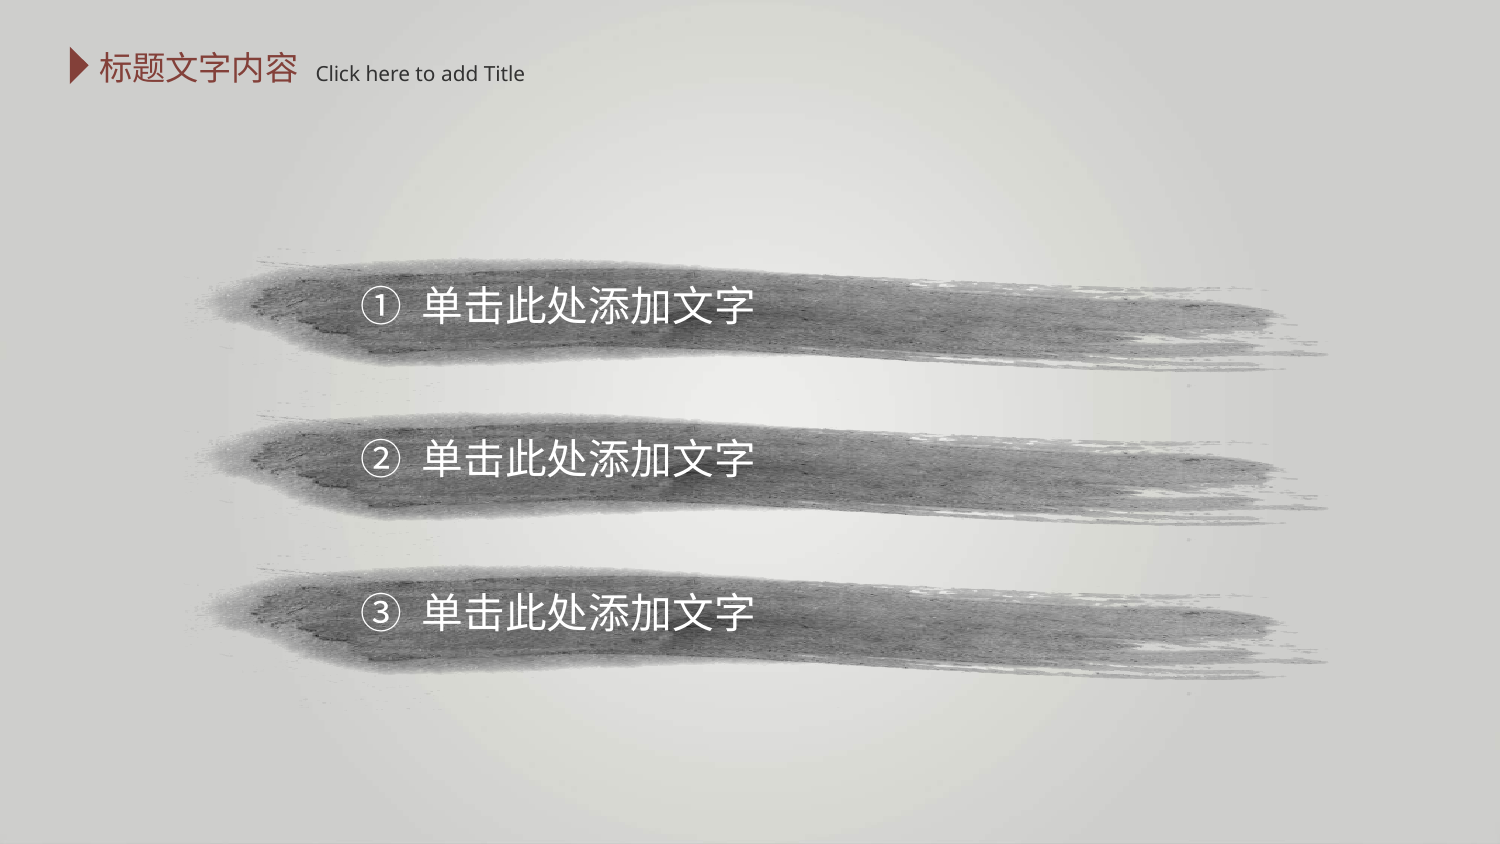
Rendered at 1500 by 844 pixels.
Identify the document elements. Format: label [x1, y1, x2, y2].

text_box [69, 39, 547, 95]
picture [0, 0, 1500, 844]
